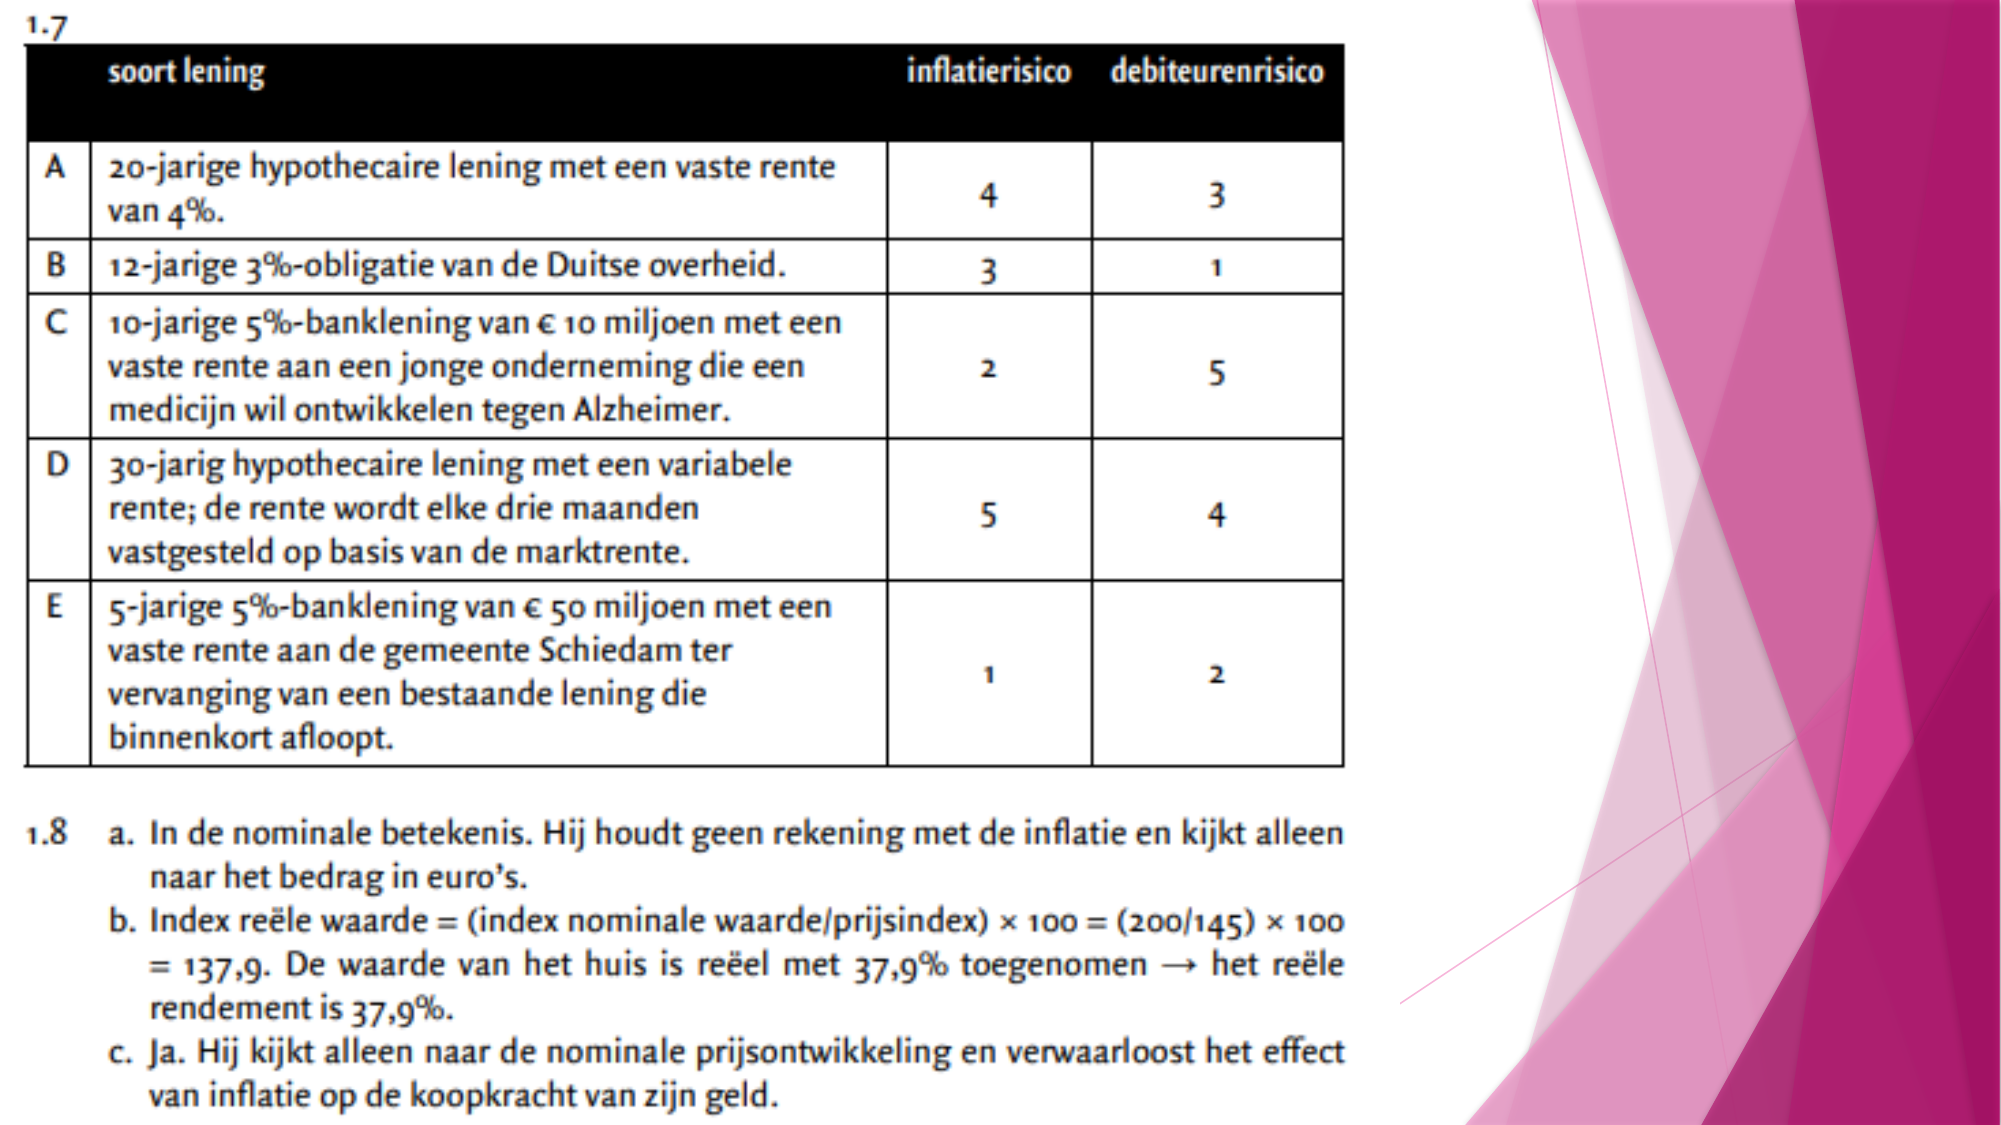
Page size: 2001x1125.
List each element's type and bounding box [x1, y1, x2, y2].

picture [0, 0, 1400, 1125]
